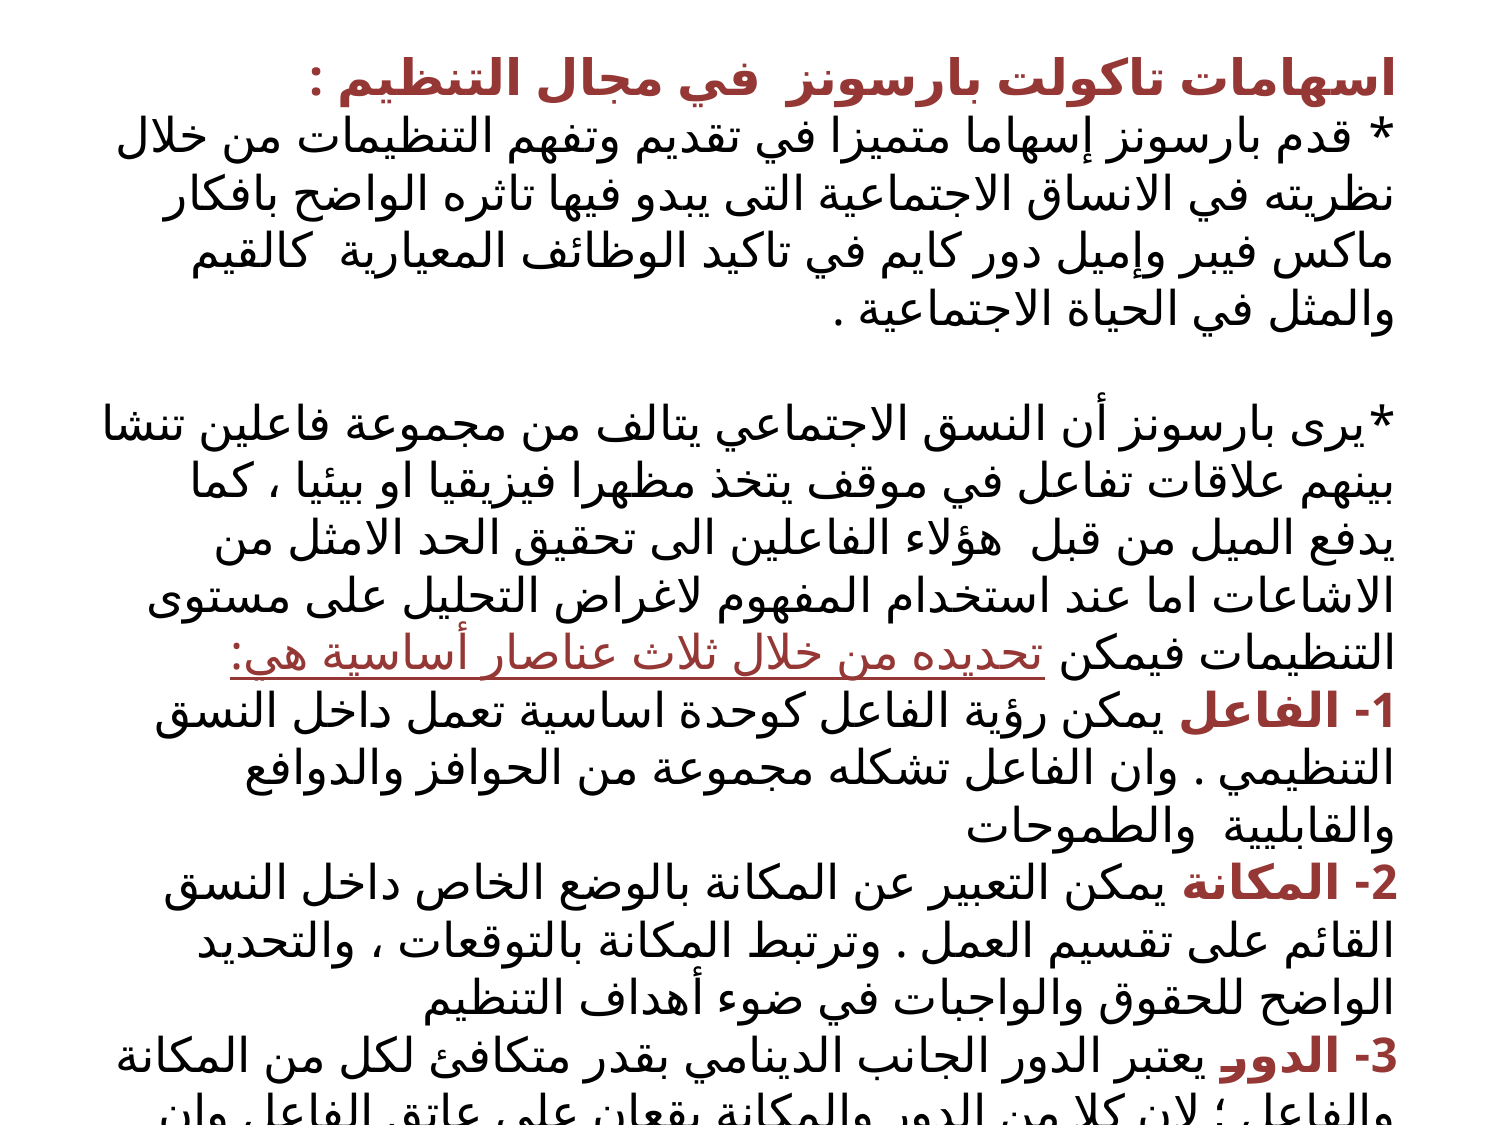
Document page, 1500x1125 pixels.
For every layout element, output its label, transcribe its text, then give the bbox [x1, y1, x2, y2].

text_box اسهامات تاكولت بارسونز في مجال التنظيم : * قدم بارسونز إسهاما متميزا في تقديم وتفهم التنظيمات من خلال نظريته في الانساق الاجتماعية التى يبدو فيها تاثره الواضح بافكار ماكس فيبر وإميل دور كايم في تاكيد الوظائف المعيارية كالقيم والمثل في الحياة الاجتماعية . *يرى بارسونز أن النسق الاجتماعي يتالف من مجموعة فاعلين تنشا بينهم علاقات تفاعل في موقف يتخذ مظهرا فيزيقيا او بيئيا ، كما يدفع الميل من قبل هؤلاء الفاعلين الى تحقيق الحد الامثل من الاشاعات اما عند استخدام المفهوم لاغراض التحليل على مستوى التنظيمات فيمكن تحديده من خلال ثلاث عناصار أساسية هي: 1- الفاعل يمكن رؤية الفاعل كوحدة اساسية تعمل داخل النسق التنظيمي . وان الفاعل تشكله مجموعة من الحوافز والدوافع والقابليية والطموحات 2- المكانة يمكن التعبير عن المكانة بالوضع الخاص داخل النسق القائم على تقسيم العمل . وترتبط المكانة بالتوقعات ، والتحديد الواضح للحقوق والواجبات في ضوء أهداف التنظيم 3- الدور يعتبر الدور الجانب الدينامي بقدر متكافئ لكل من المكانة والفاعل ؛ لان كلا من الدور والمكانة يقعان على عاتق الفاعل وإن تباينت اساليبهما في الارتباط به . ( ومن منظور وظيفة النسق ، فالدور لا يمكن تاديته بدون فاعل او بدون بنية مكانة ) [74, 37, 1413, 1125]
